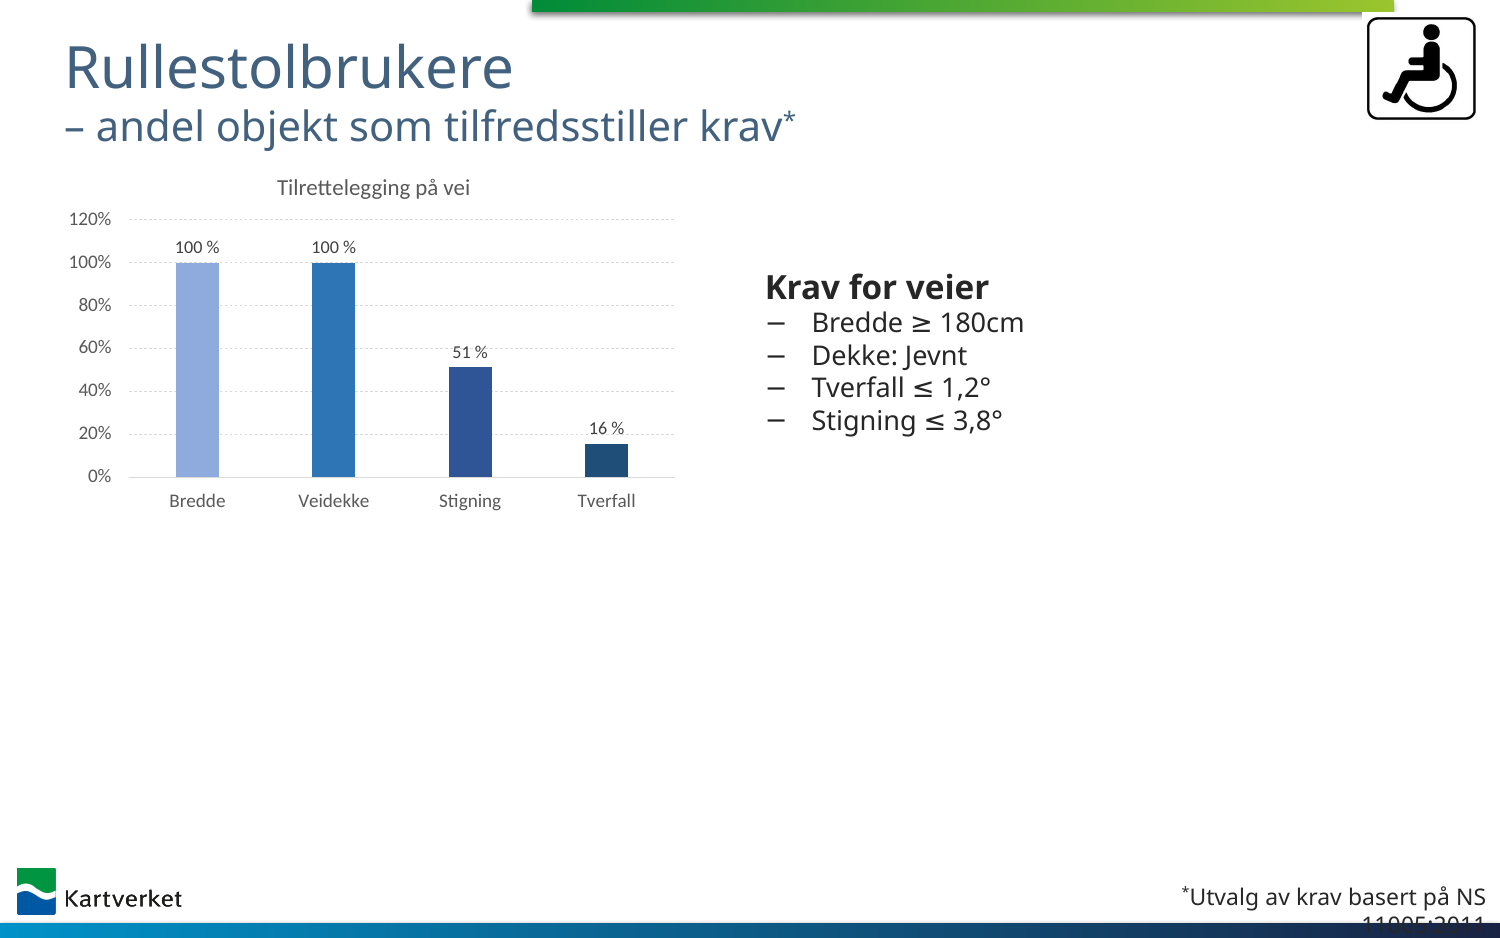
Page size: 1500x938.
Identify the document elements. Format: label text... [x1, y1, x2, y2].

text_box Rullestolbrukere – andel objekt som tilfredsstiller krav* [49, 25, 1431, 158]
text_box Krav for veier Bredde ≥ 180cm Dekke: Jevnt Tverfall ≤ 1,2° Stigning ≤ 3,8° [750, 258, 1234, 444]
picture [62, 166, 686, 519]
picture [1362, 12, 1481, 126]
text_box *Utvalg av krav basert på NS 11005:2011 [1068, 873, 1500, 938]
